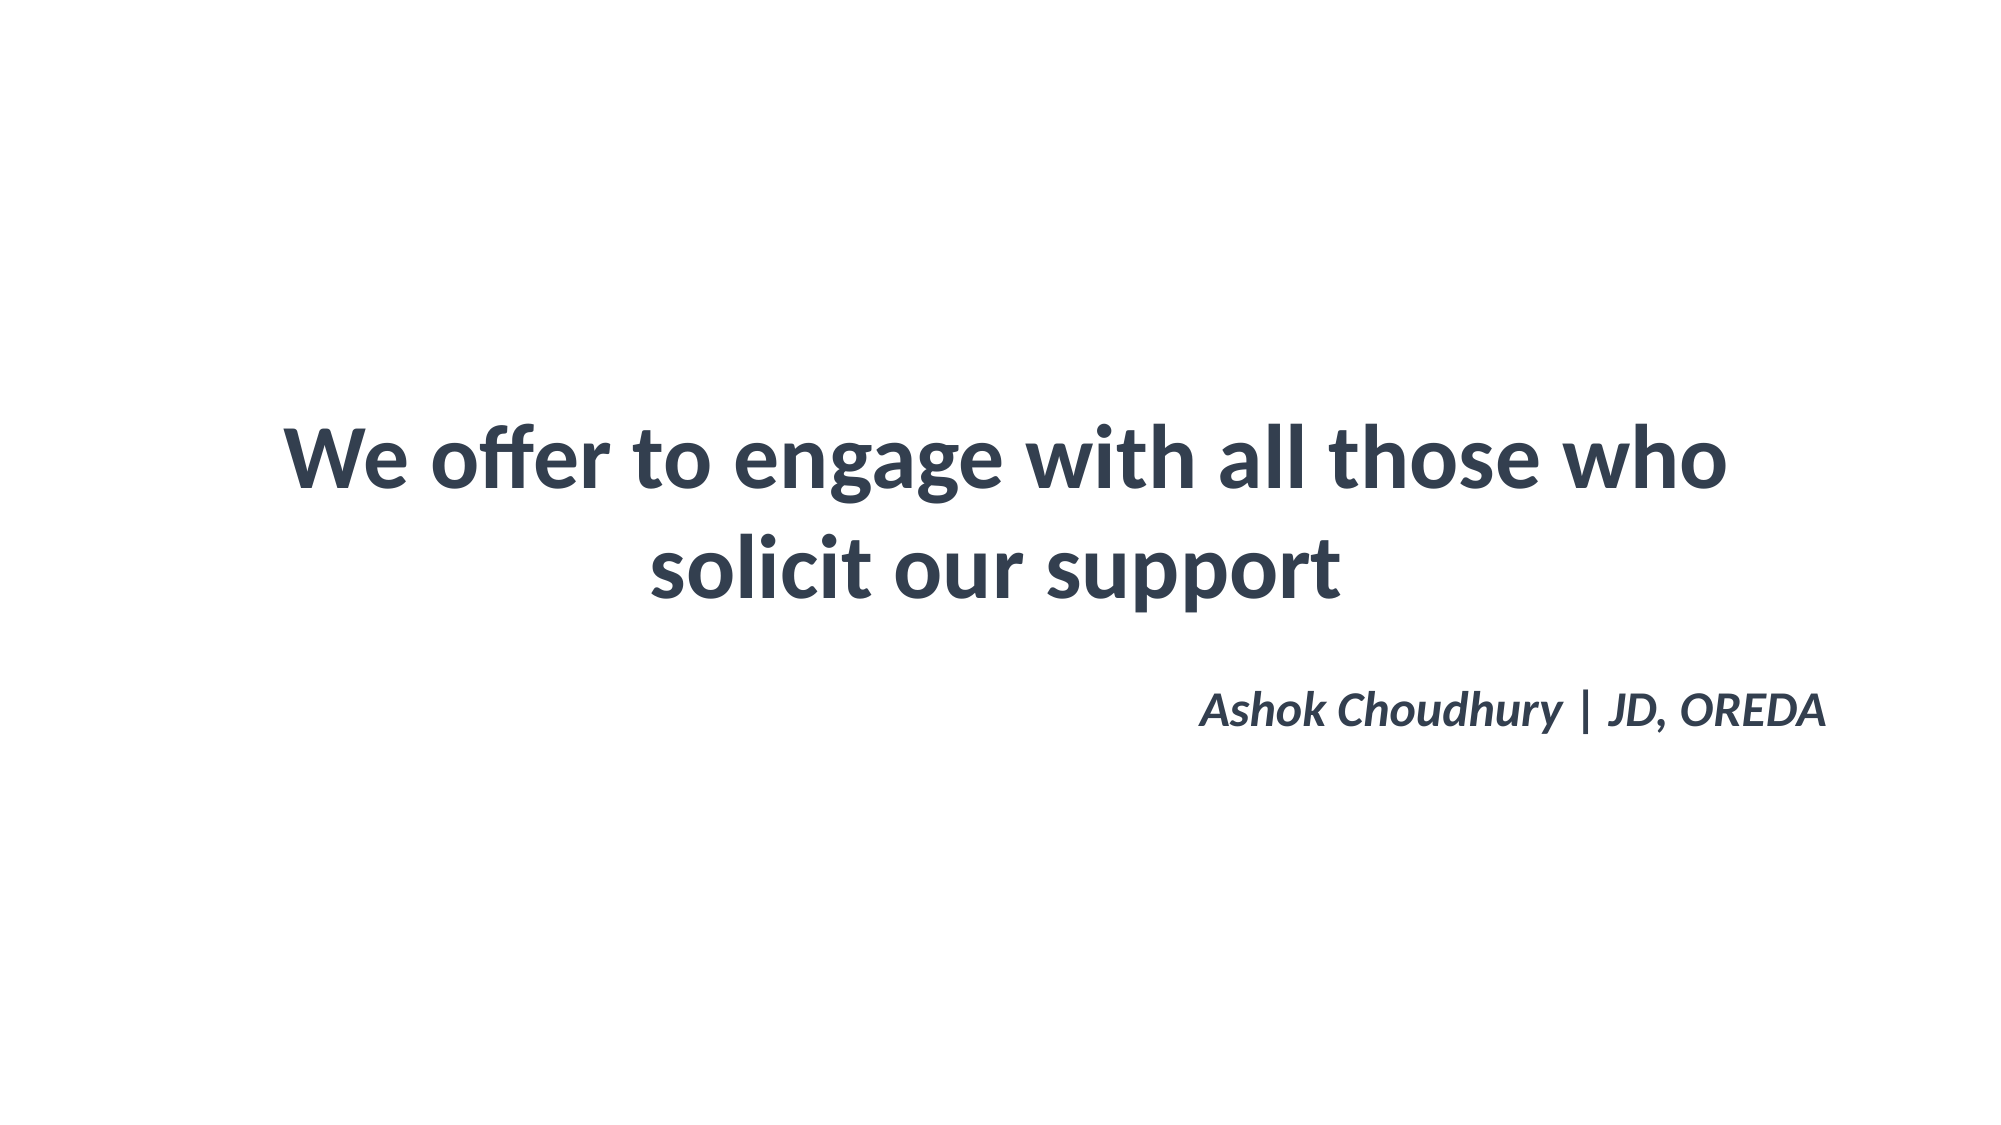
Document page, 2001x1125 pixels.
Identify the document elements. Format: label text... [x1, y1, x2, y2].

text_box We offer to engage with all those who solicit our support Ashok Choudhury | JD, OREDA [147, 164, 1867, 895]
